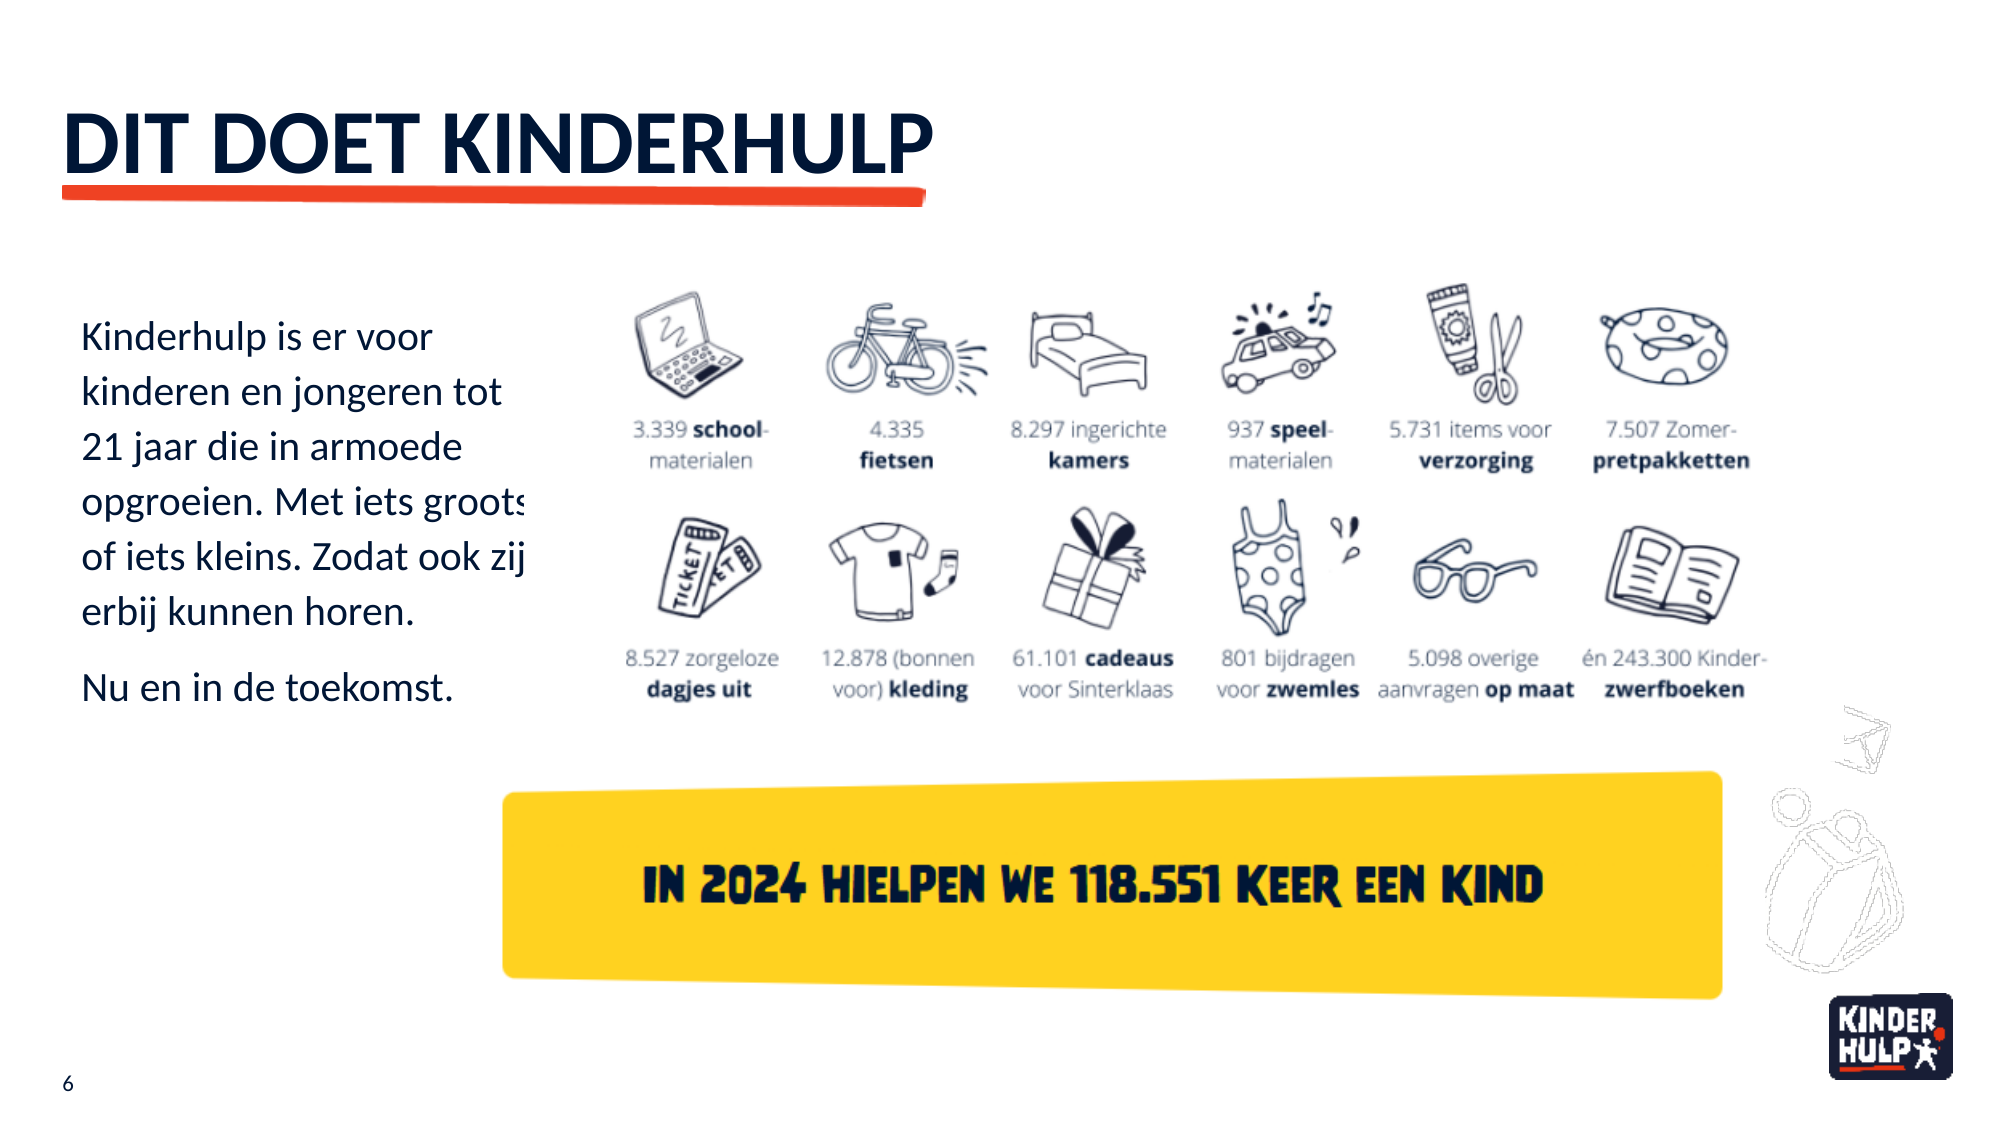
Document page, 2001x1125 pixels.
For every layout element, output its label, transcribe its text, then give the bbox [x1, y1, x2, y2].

picture [62, 185, 926, 207]
picture [484, 237, 1953, 1080]
title DIT DOET KINDERHULP [62, 34, 1939, 253]
slide_number 6 [62, 1063, 140, 1102]
list Kinderhulp is er voor kinderen en jongeren tot 21 jaar die in armoede opgroeien. Met iets groots of iets kleins. Zodat ook zij erbij kunnen horen. Nu en in de toekomst. [81, 303, 524, 739]
